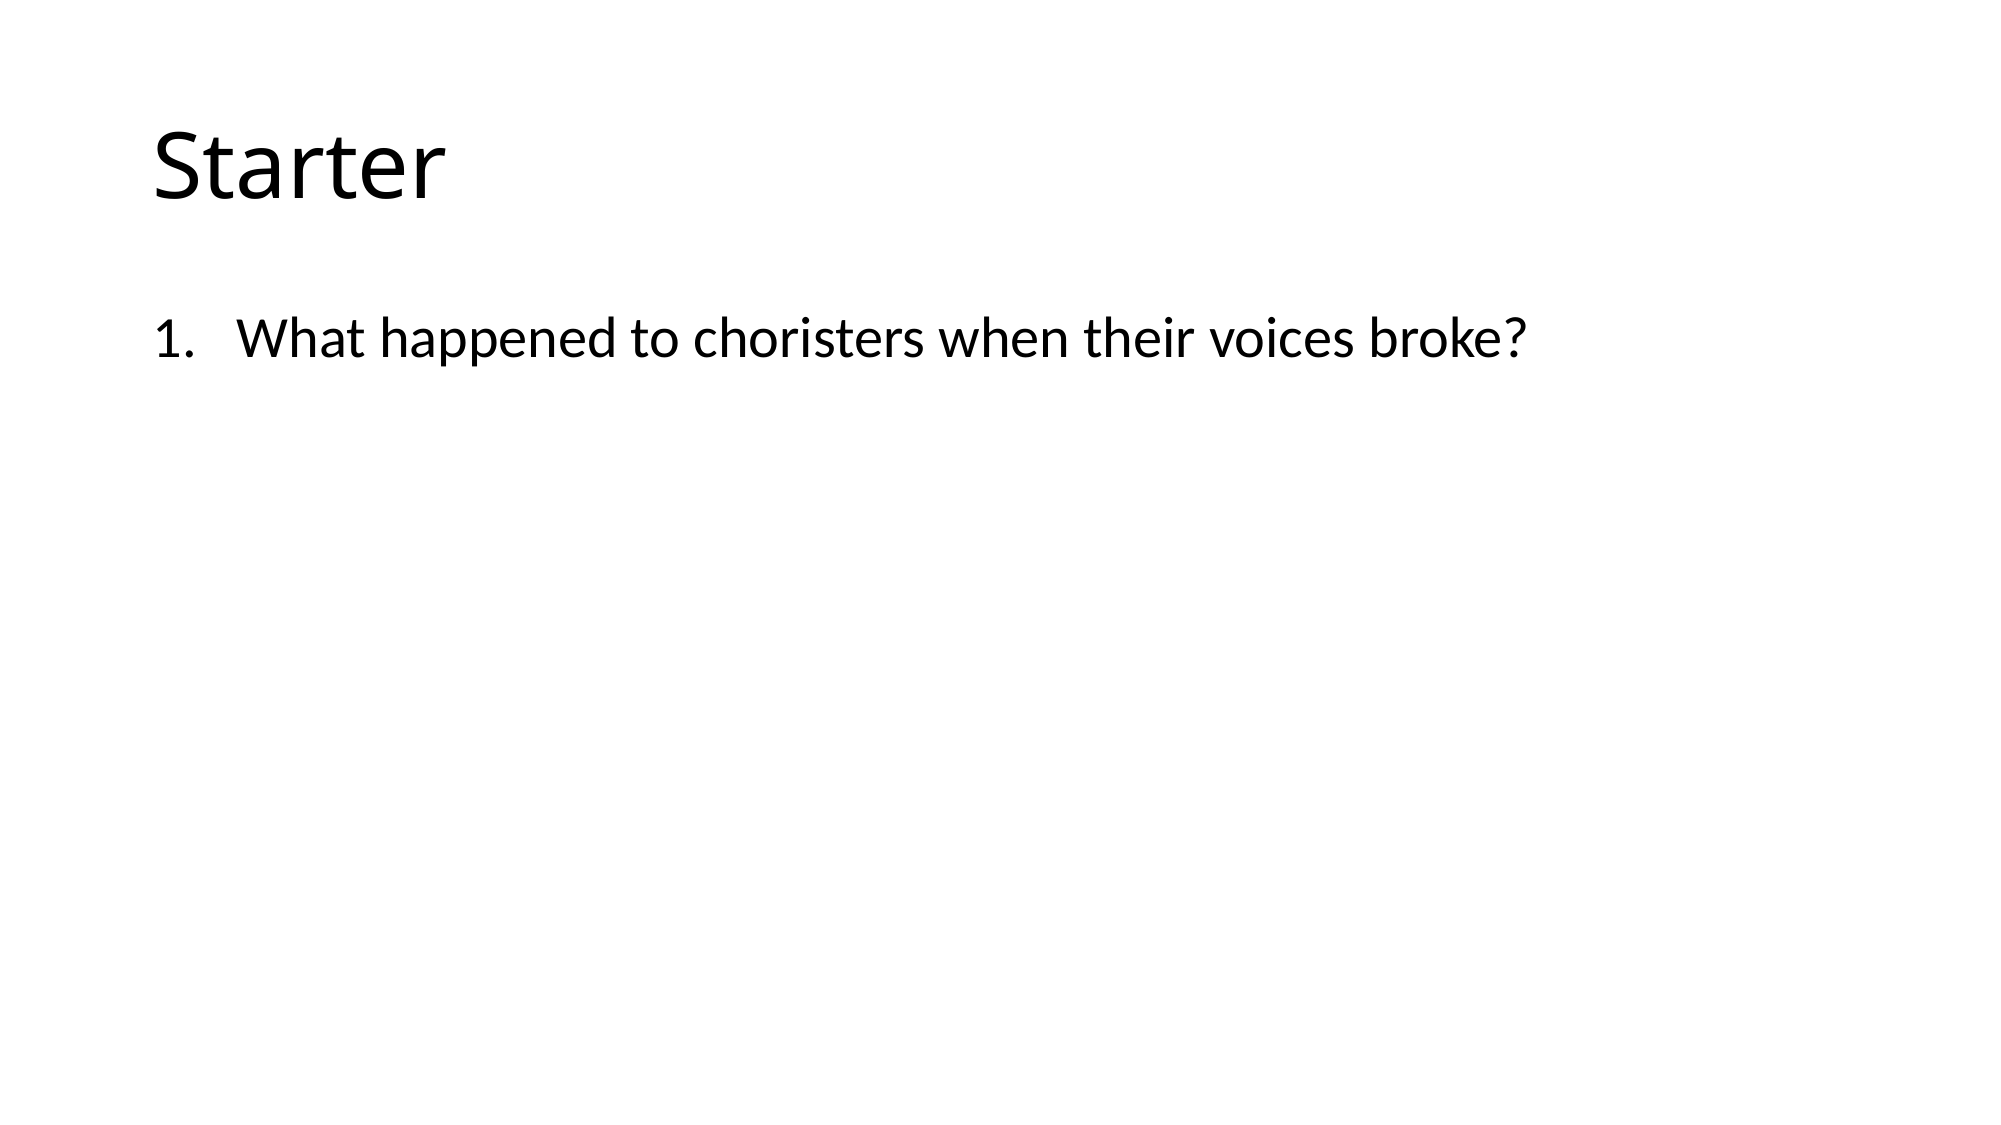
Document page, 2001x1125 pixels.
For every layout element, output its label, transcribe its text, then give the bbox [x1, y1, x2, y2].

title Starter [137, 59, 1863, 278]
list What happened to choristers when their voices broke? [137, 299, 1863, 1014]
